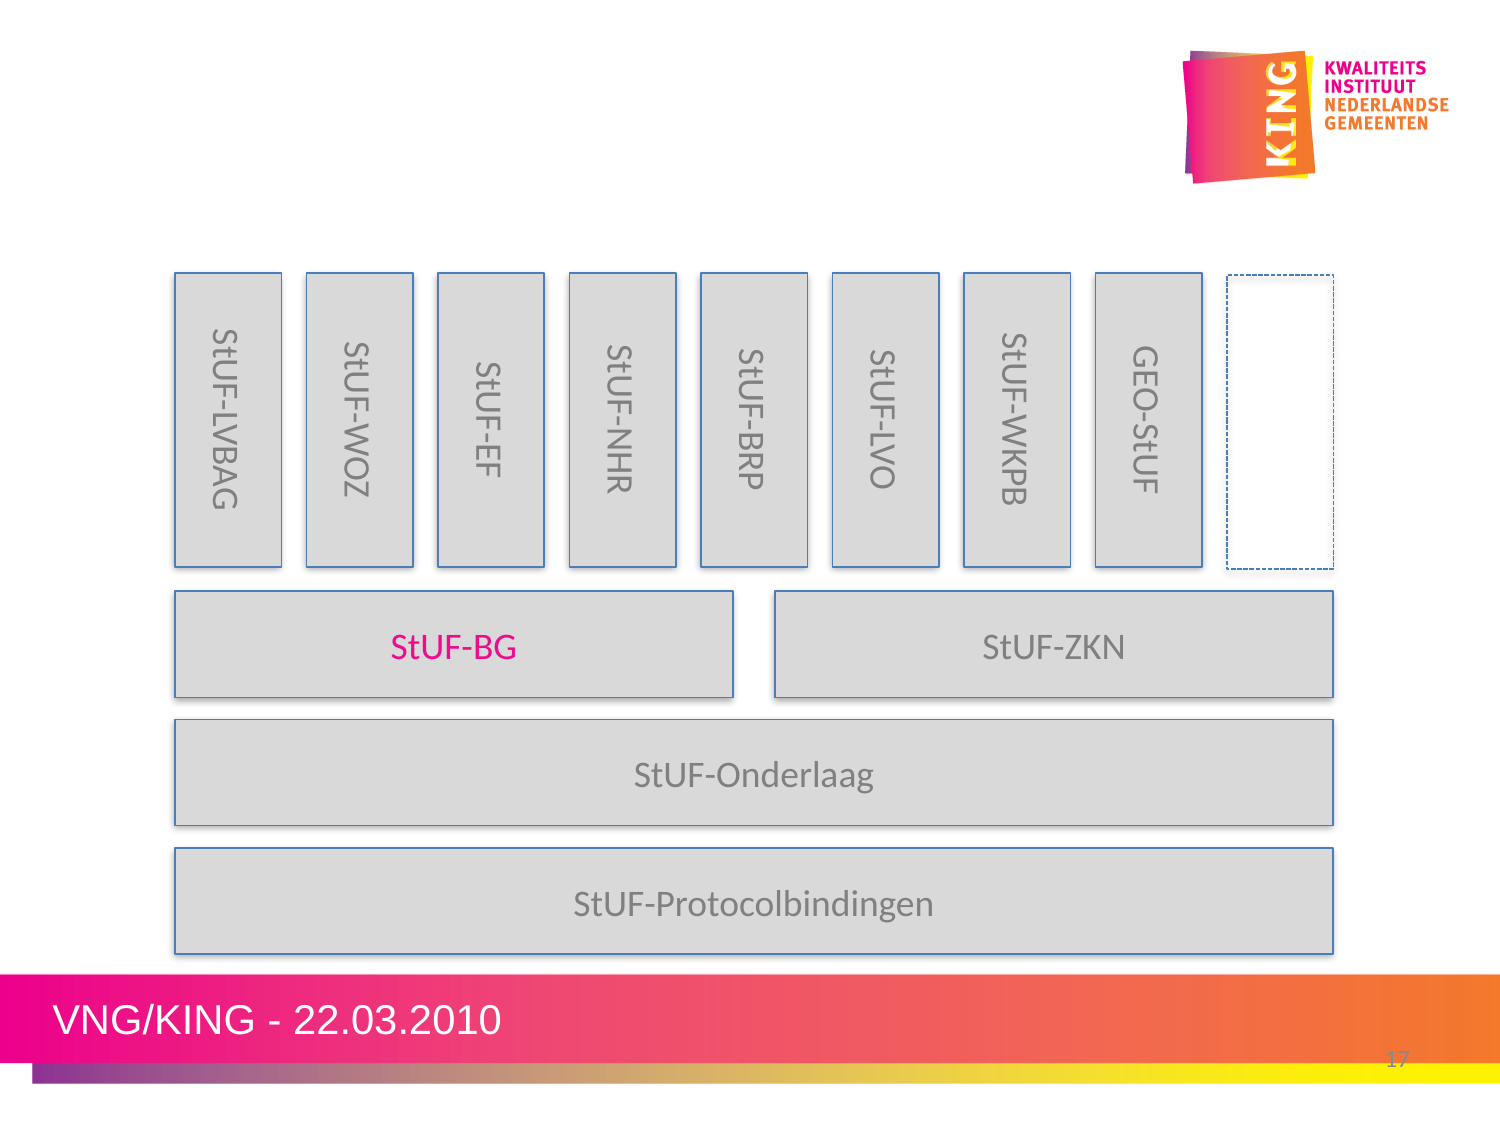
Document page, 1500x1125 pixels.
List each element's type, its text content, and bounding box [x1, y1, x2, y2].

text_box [174, 590, 1334, 698]
text_box StUF-WKPB [963, 272, 1071, 568]
text_box StUF-Onderlaag [174, 719, 1334, 826]
text_box StUF-NHR [569, 272, 677, 568]
picture [0, 0, 1500, 1125]
text_box StUF-WOZ [306, 272, 414, 568]
text_box StUF-EF [437, 272, 545, 568]
text_box [1226, 274, 1334, 570]
text_box StUF-Protocolbindingen [174, 847, 1334, 955]
text_box StUF-LVBAG [174, 272, 282, 568]
text_box StUF-LVO [832, 272, 940, 568]
slide_number 17 [1074, 1042, 1425, 1103]
text_box GEO-StUF [1095, 272, 1203, 568]
text_box StUF-BRP [700, 272, 808, 568]
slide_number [37, 971, 988, 1064]
